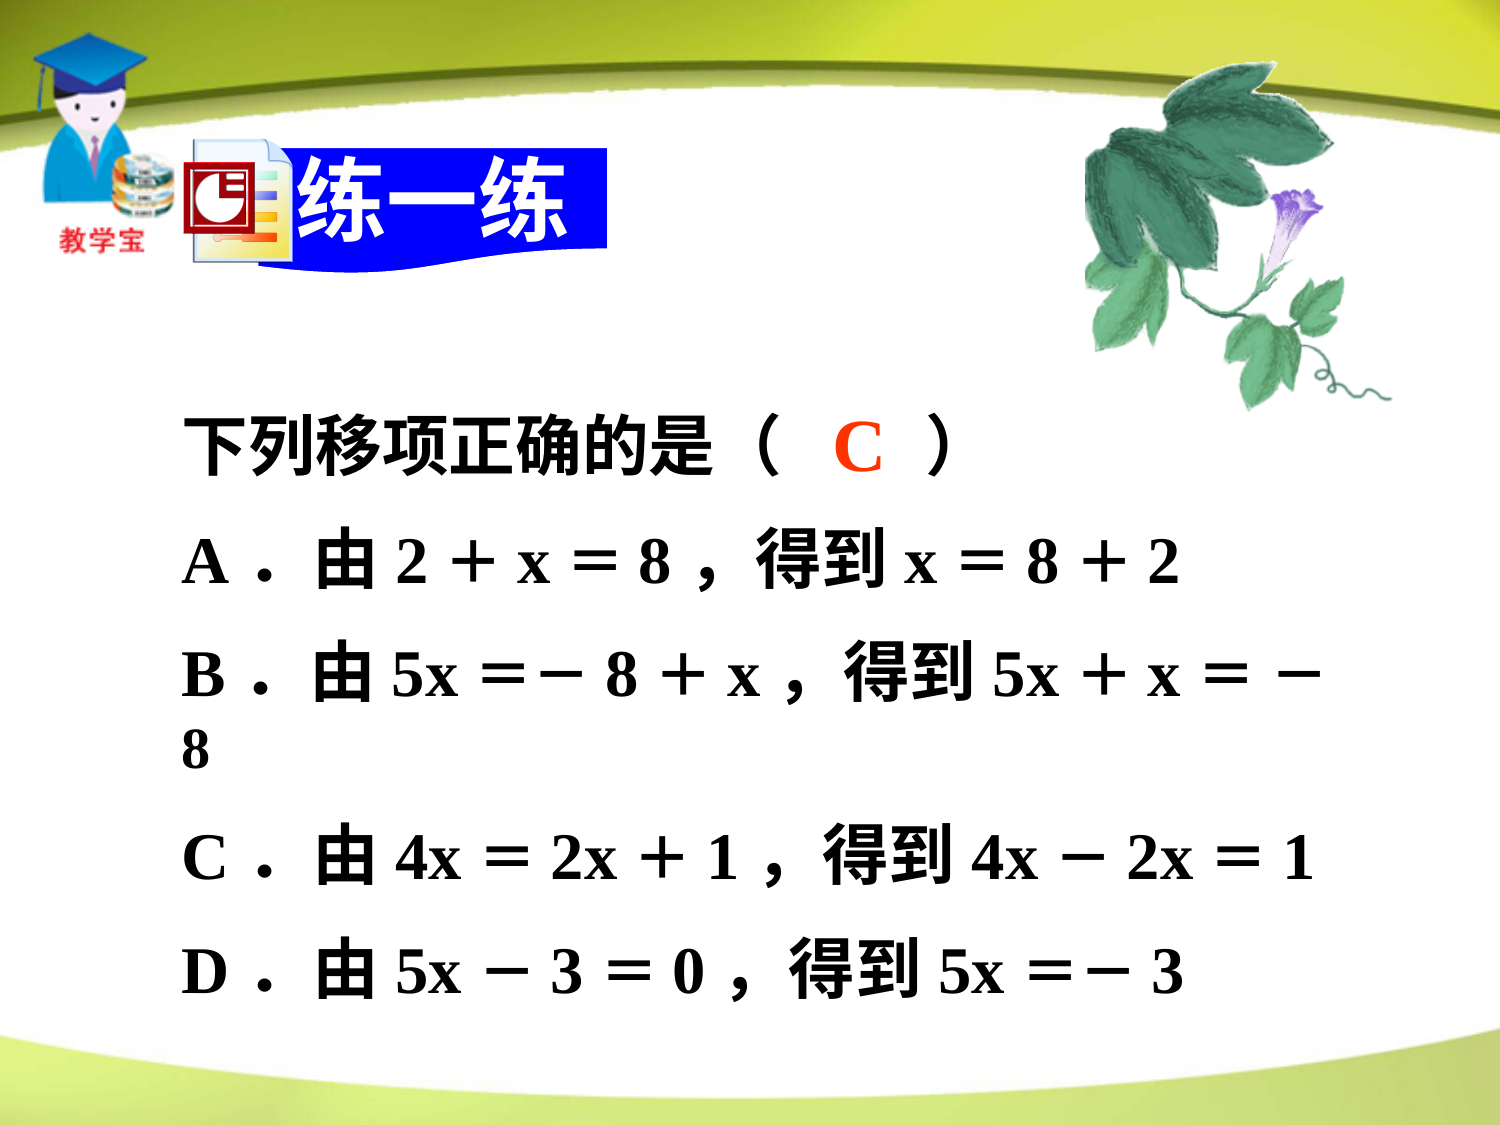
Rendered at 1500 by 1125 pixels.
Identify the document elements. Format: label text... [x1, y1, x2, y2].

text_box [179, 136, 610, 277]
text_box 下列移项正确的是（ ） A．由2＋x＝8，得到x＝8＋2 B．由5x＝－8＋x，得到5x＋x＝ －8 C．由4x＝2x＋1，得到4x－2x＝1 D．由5x－3＝0，得到5x＝－3 [167, 396, 1348, 1014]
picture [0, 0, 1500, 1125]
text_box C [818, 388, 903, 494]
